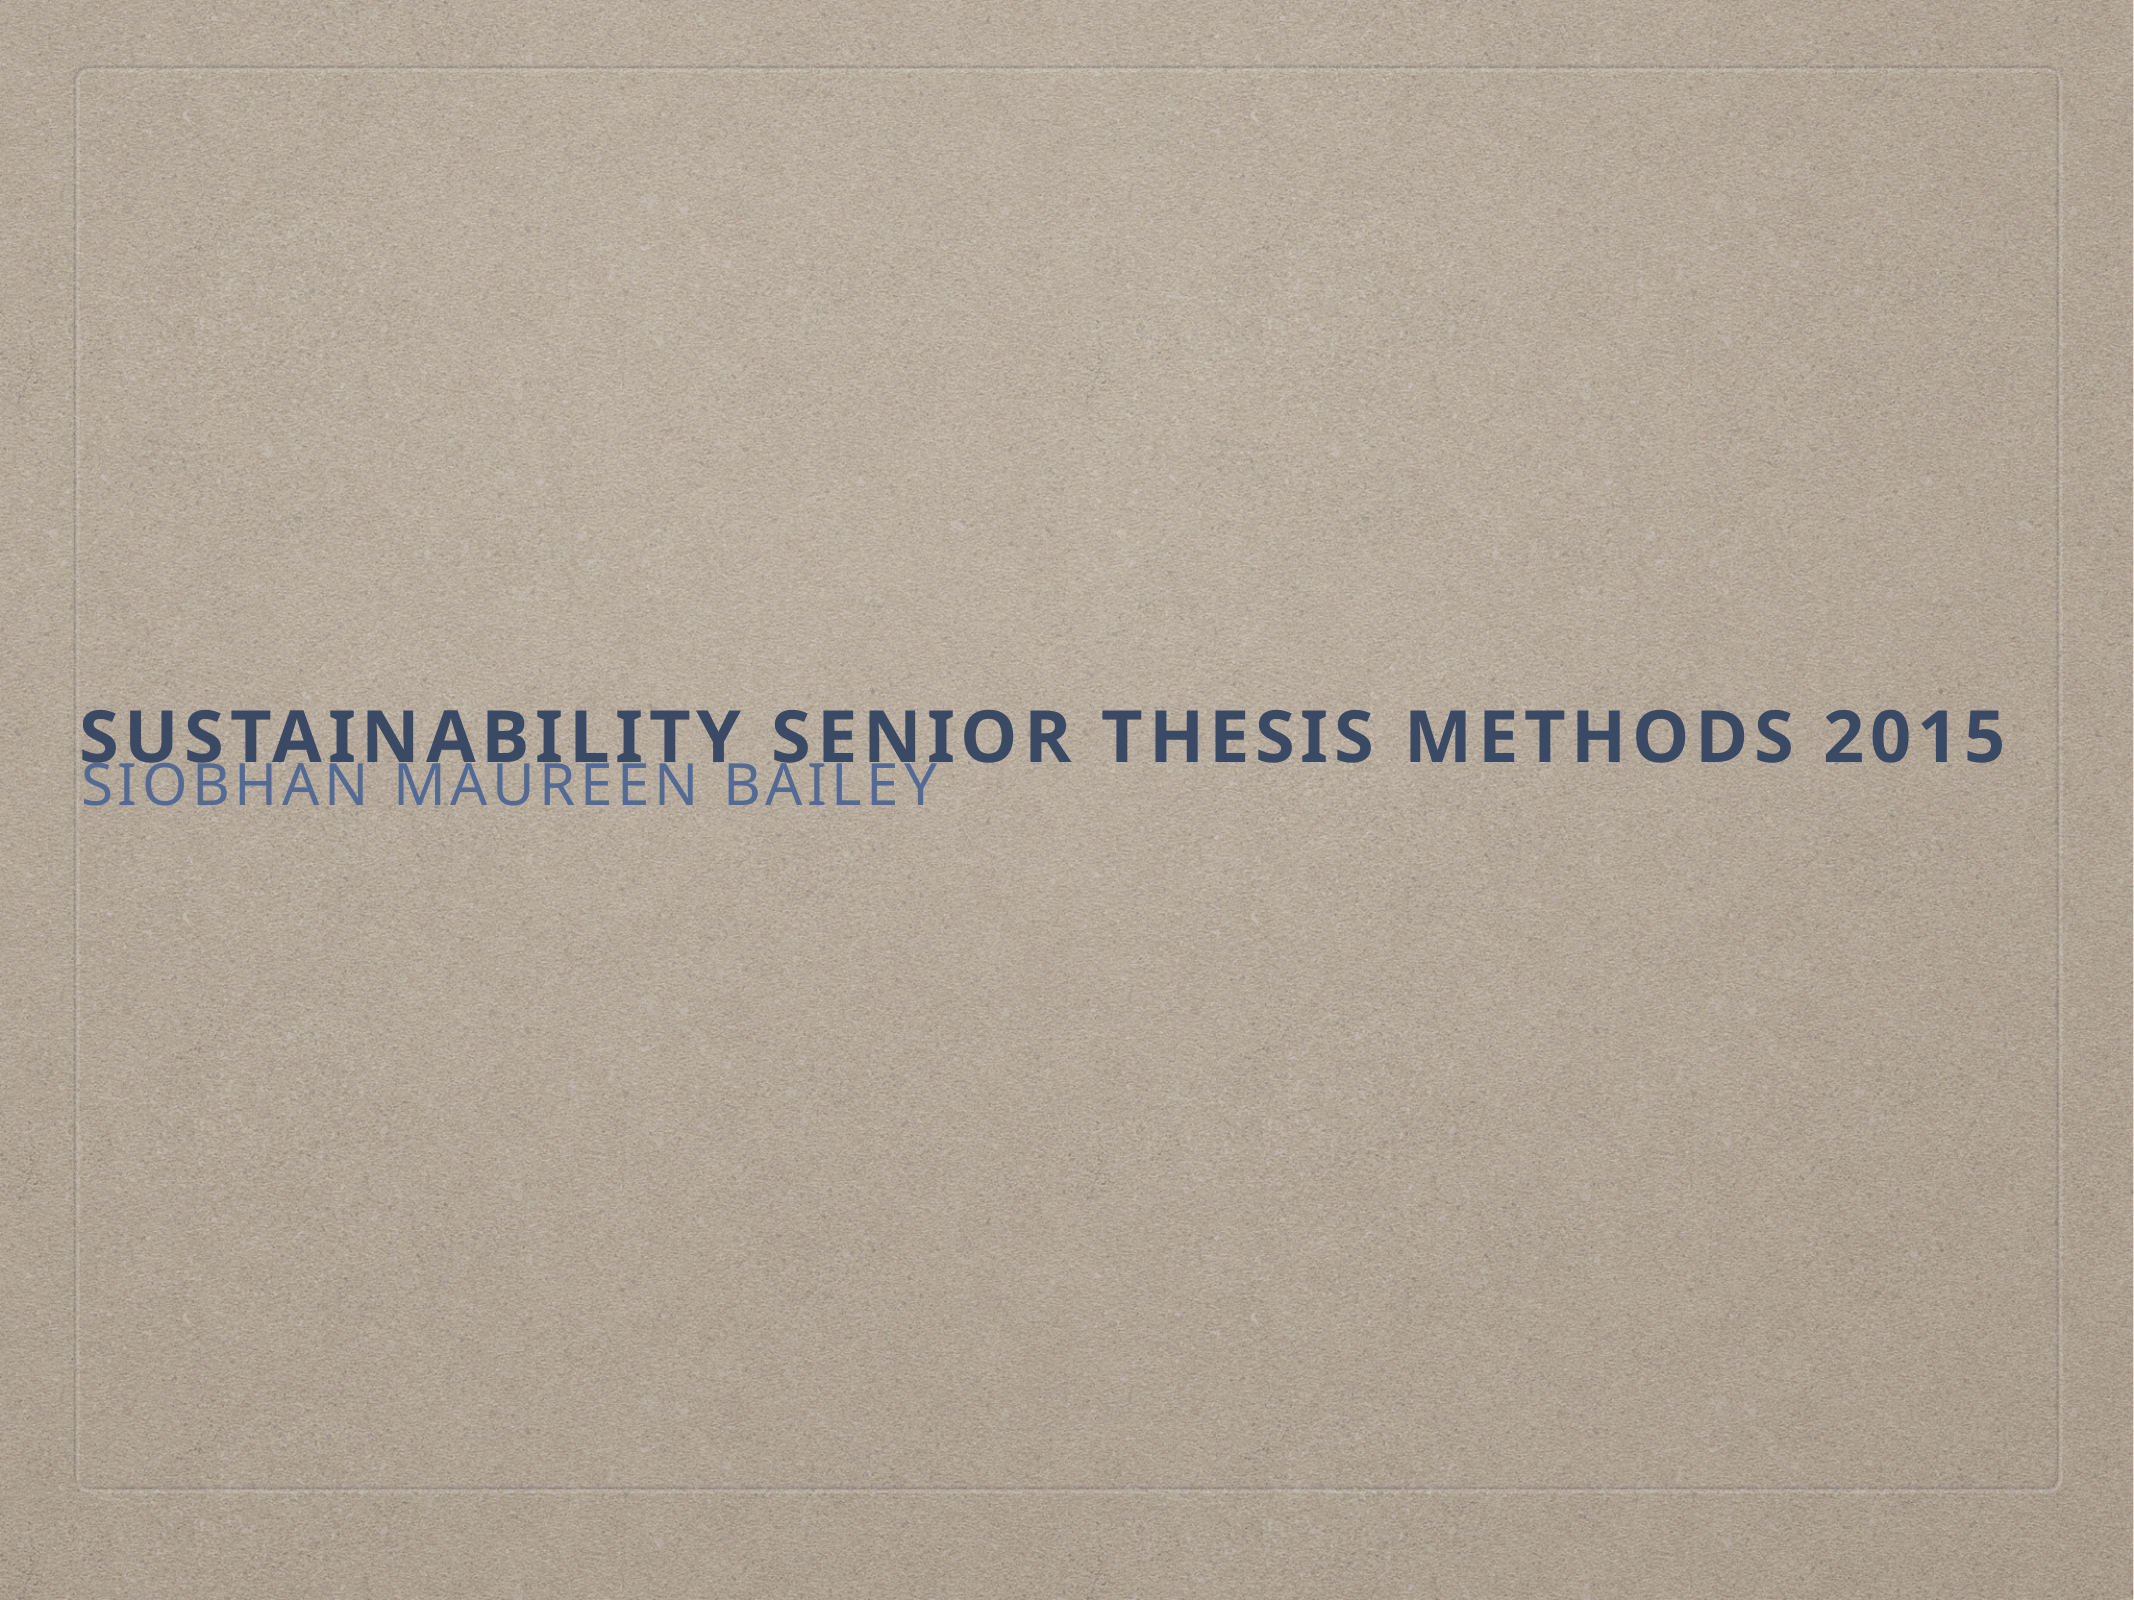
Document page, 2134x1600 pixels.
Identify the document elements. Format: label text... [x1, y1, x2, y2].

picture [0, 0, 2134, 1600]
title Sustainability Senior Thesis Methods 2015 [70, 594, 2063, 786]
subtitle Siobhan Maureen Bailey [72, 751, 1911, 1006]
